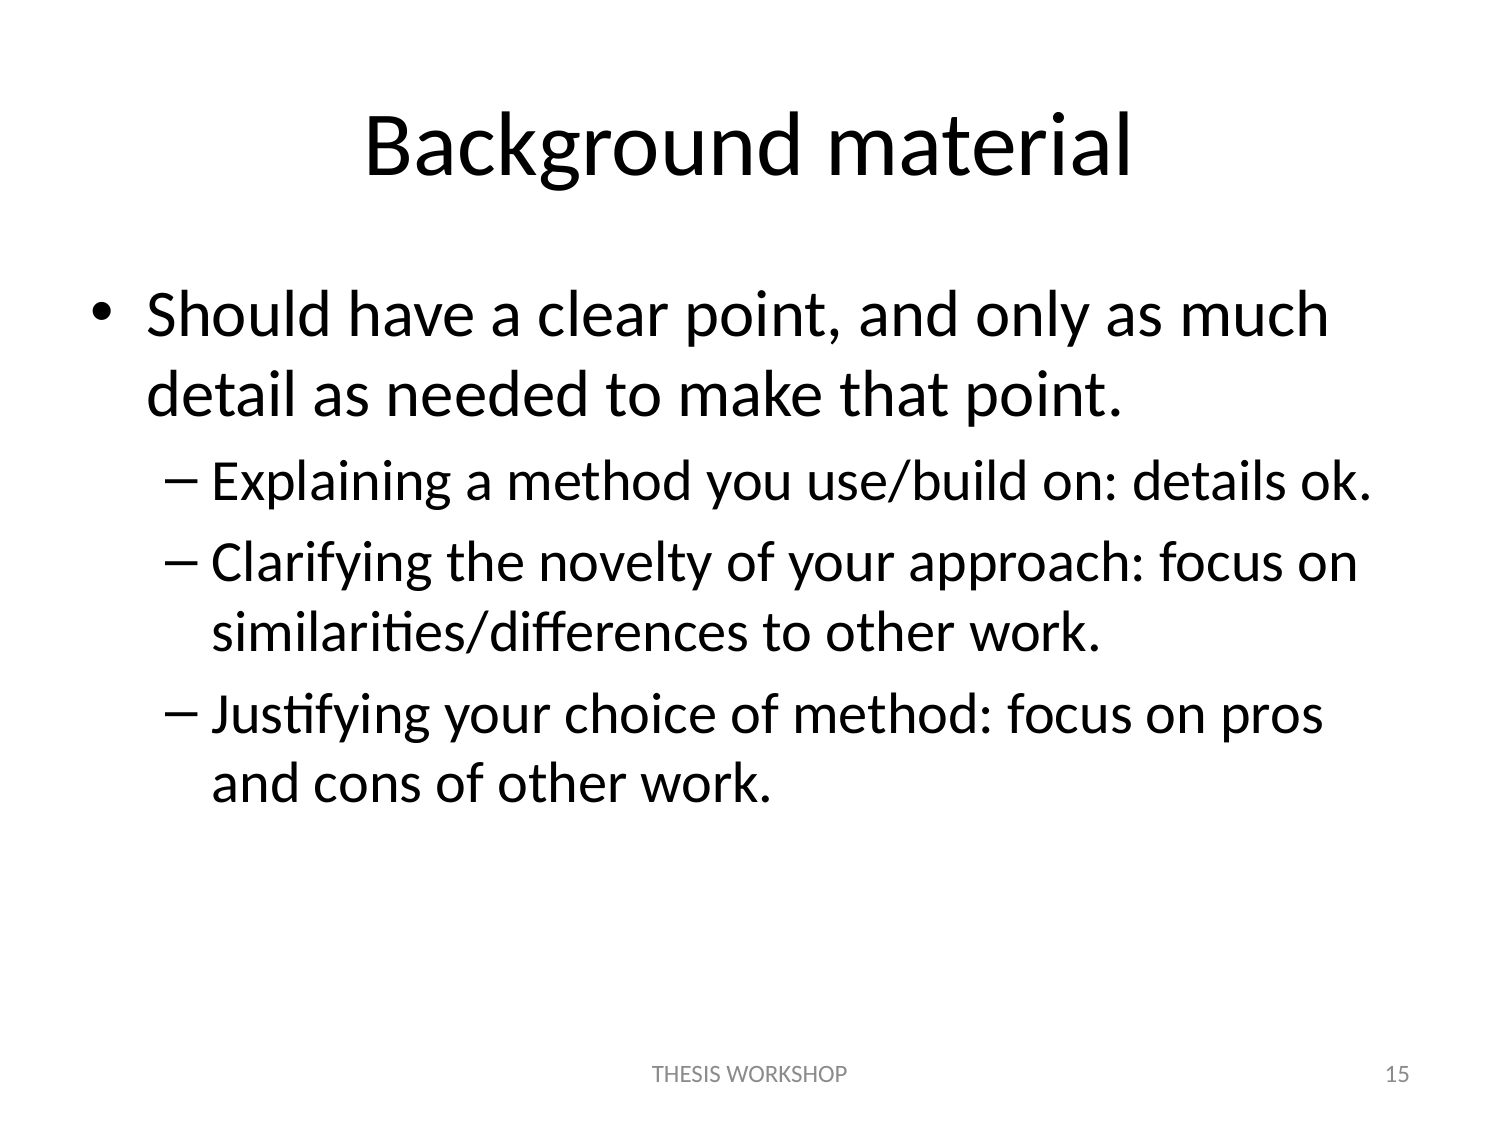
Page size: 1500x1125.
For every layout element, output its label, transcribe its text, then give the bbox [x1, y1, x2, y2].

footer THESIS WORKSHOP [512, 1042, 988, 1103]
list Should have a clear point, and only as much detail as needed to make that point. Explaining a method you use/build on: details ok. Clarifying the novelty of your approach: focus on similarities/differences to other work. Justifying your choice of method: focus on pros and cons of other work. [75, 262, 1438, 1050]
slide_number 15 [1074, 1042, 1425, 1103]
title Background material [75, 45, 1425, 233]
